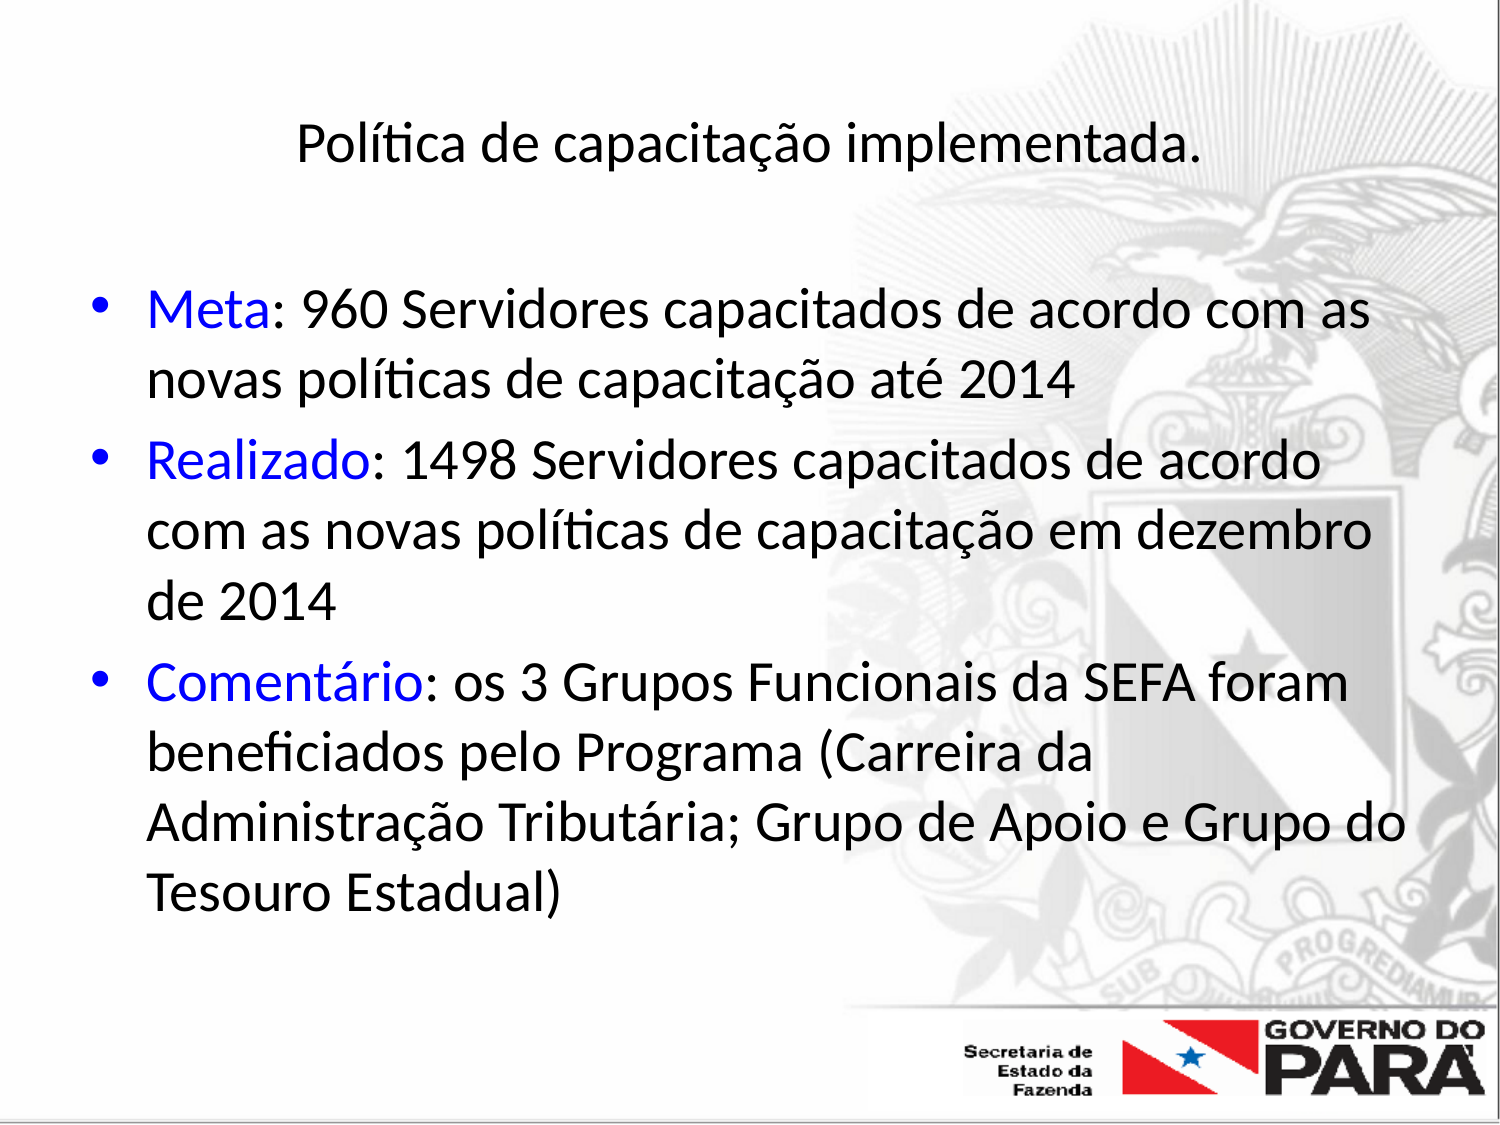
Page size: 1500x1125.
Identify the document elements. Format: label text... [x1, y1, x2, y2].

list Meta: 960 Servidores capacitados de acordo com as novas políticas de capacitação até 2014 Realizado: 1498 Servidores capacitados de acordo com as novas políticas de capacitação em dezembro de 2014 Comentário: os 3 Grupos Funcionais da SEFA foram beneficiados pelo Programa (Carreira da Administração Tributária; Grupo de Apoio e Grupo do Tesouro Estadual) [74, 262, 1426, 1006]
title Política de capacitação implementada. [74, 44, 1426, 233]
picture [0, 0, 1500, 1125]
